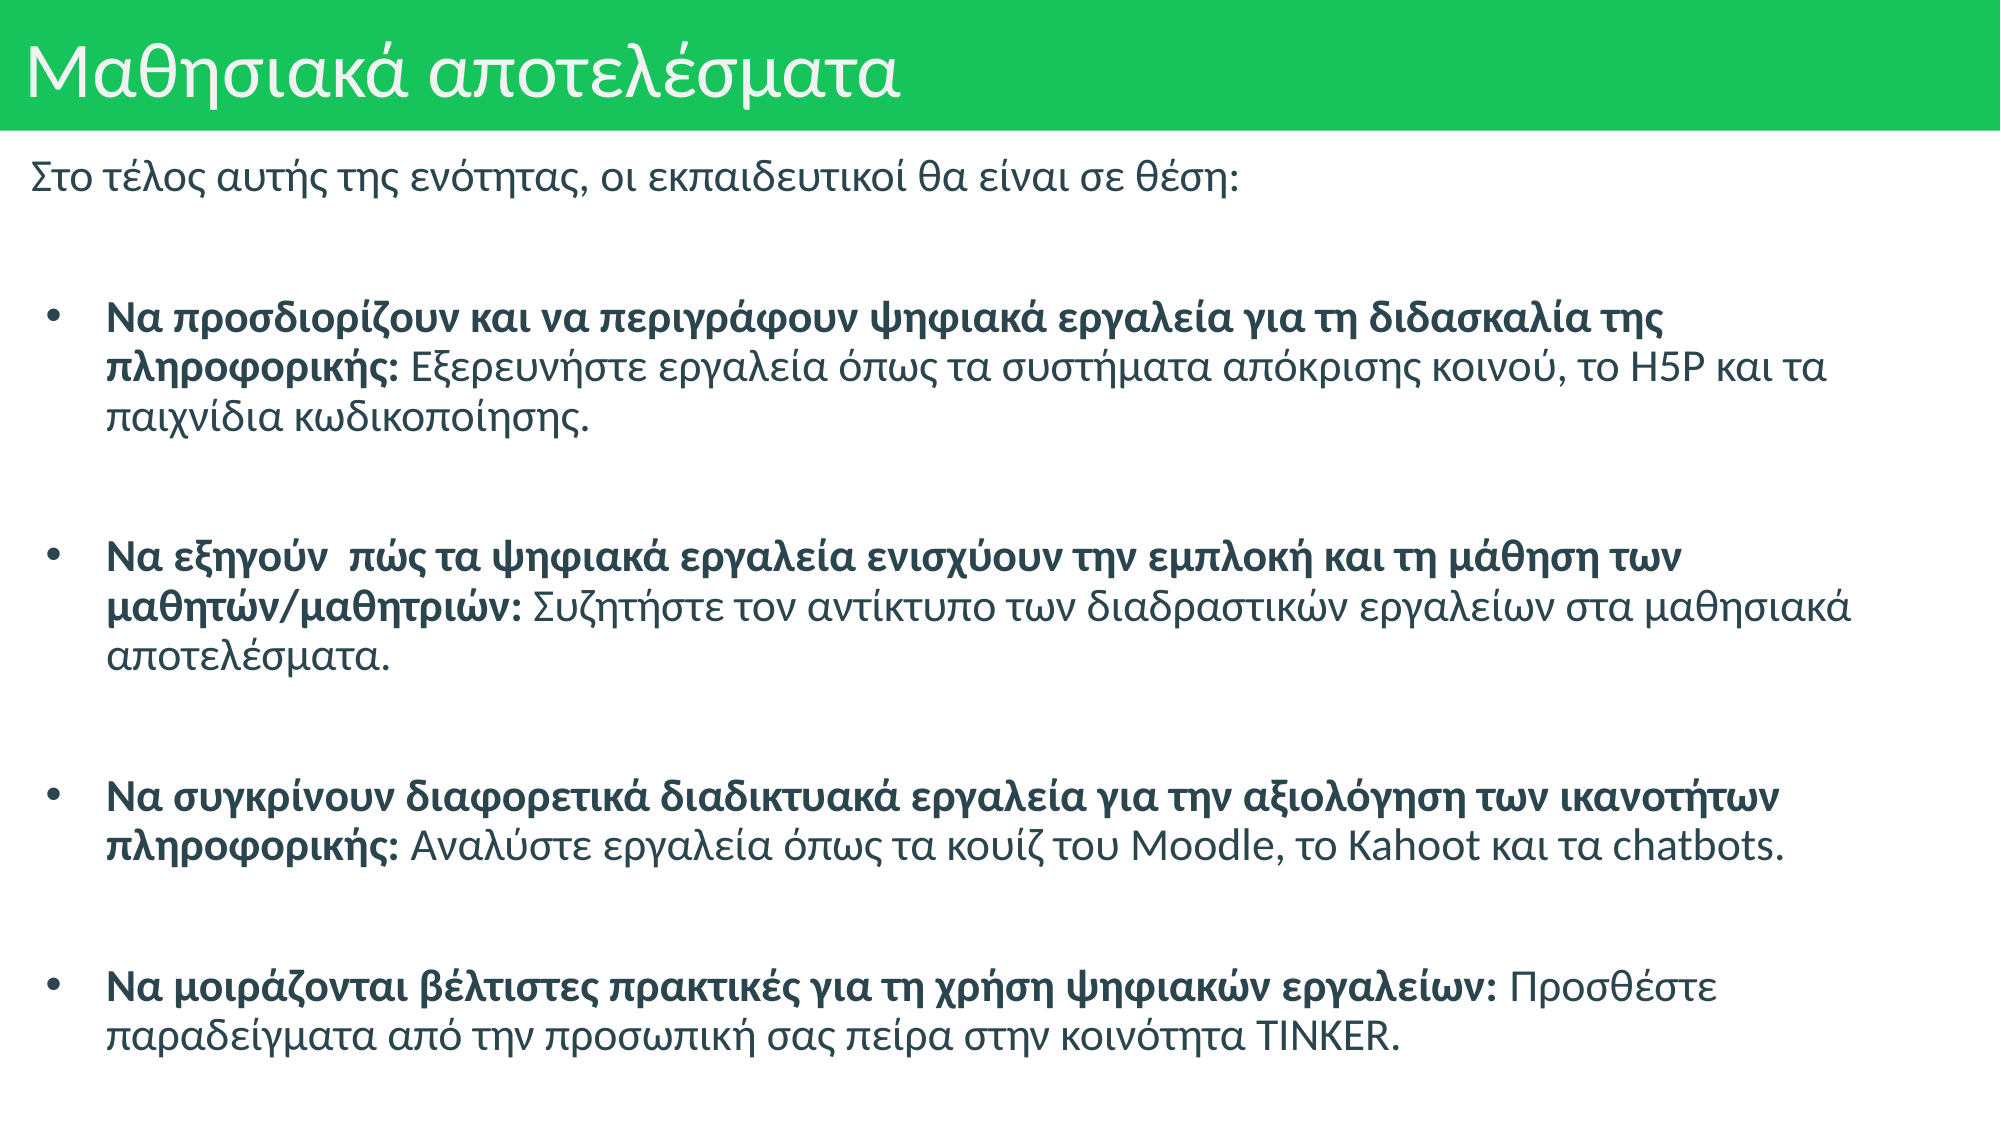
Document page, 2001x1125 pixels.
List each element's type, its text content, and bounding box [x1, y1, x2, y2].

list Στο τέλος αυτής της ενότητας, οι εκπαιδευτικοί θα είναι σε θέση: Να προσδιορίζουν και να περιγράφουν ψηφιακά εργαλεία για τη διδασκαλία της πληροφορικής: Εξερευνήστε εργαλεία όπως τα συστήματα απόκρισης κοινού, το H5P και τα παιχνίδια κωδικοποίησης. Να εξηγούν πώς τα ψηφιακά εργαλεία ενισχύουν την εμπλοκή και τη μάθηση των μαθητών/μαθητριών: Συζητήστε τον αντίκτυπο των διαδραστικών εργαλείων στα μαθησιακά αποτελέσματα. Να συγκρίνουν διαφορετικά διαδικτυακά εργαλεία για την αξιολόγηση των ικανοτήτων πληροφορικής: Αναλύστε εργαλεία όπως τα κουίζ του Moodle, το Kahoot και τα chatbots. Να μοιράζονται βέλτιστες πρακτικές για τη χρήση ψηφιακών εργαλείων: Προσθέστε παραδείγματα από την προσωπική σας πείρα στην κοινότητα TINKER. [16, 144, 1976, 1108]
title Μαθησιακά αποτελέσματα [16, 13, 1976, 131]
